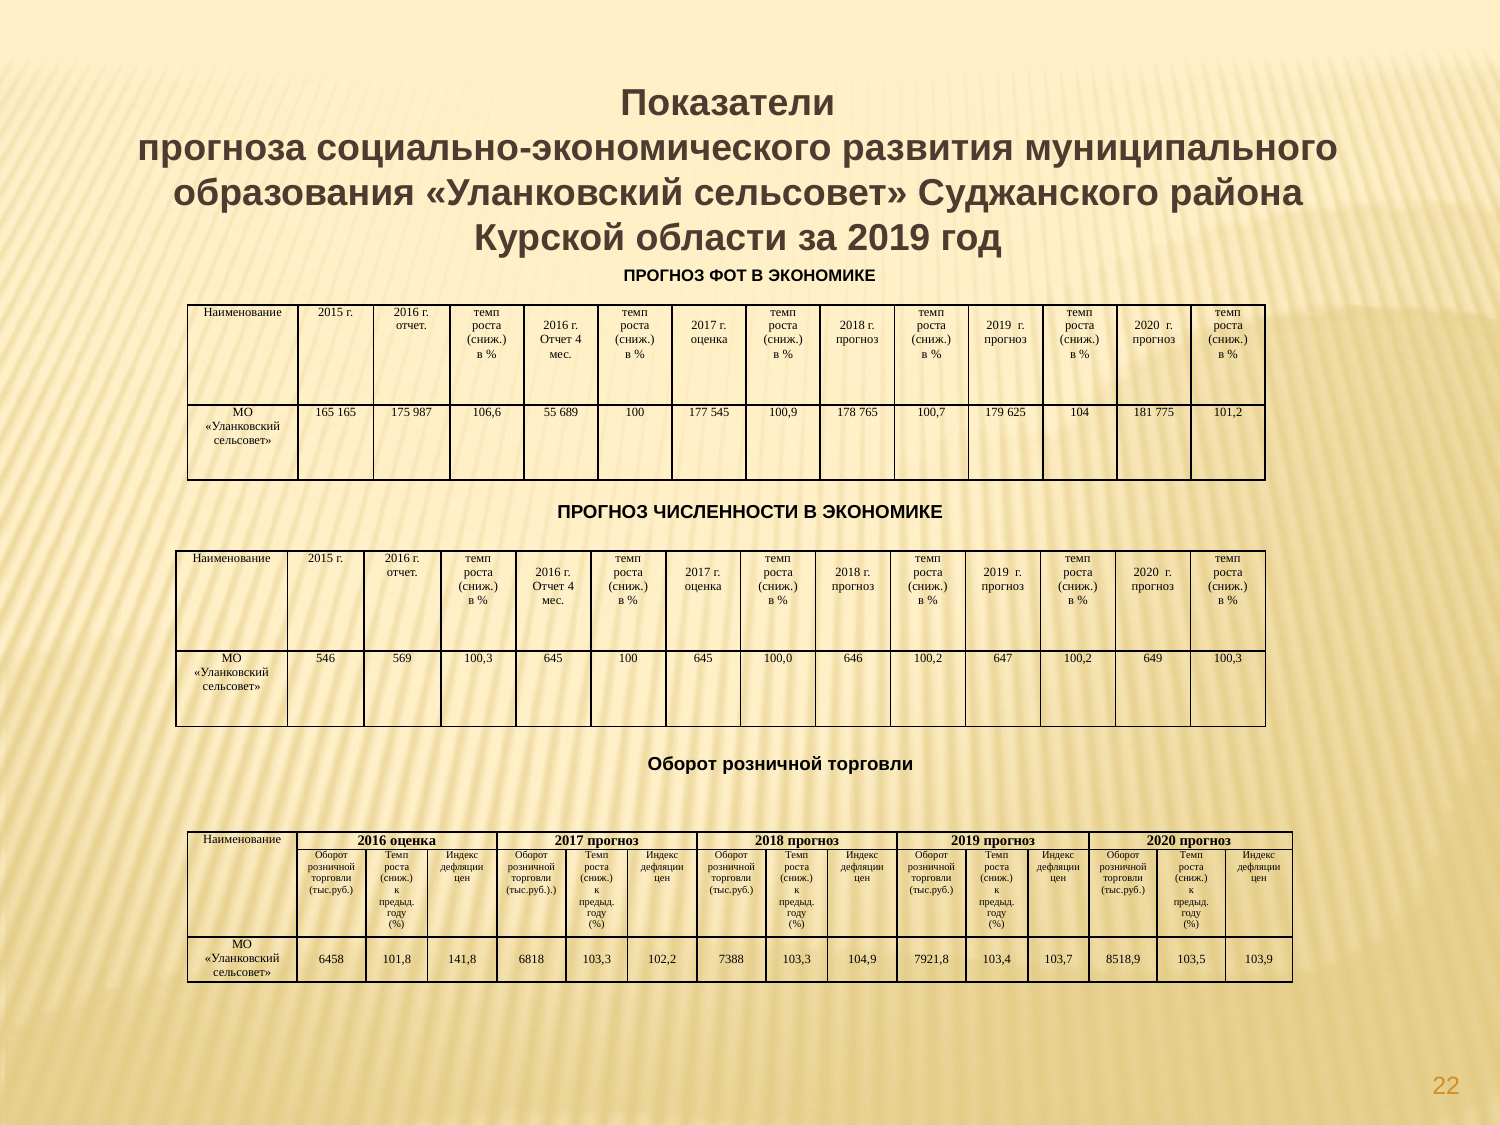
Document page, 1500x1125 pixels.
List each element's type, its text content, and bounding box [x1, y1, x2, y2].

table_header 2016 г. отчет. [365, 552, 440, 650]
table_header темп роста (сниж.) в % [1192, 306, 1264, 404]
table_header 2017 г. оценка [673, 306, 745, 404]
table_header Наименование [177, 552, 287, 650]
table_cell 569 [365, 652, 440, 726]
table_header 2018 г. прогноз [821, 306, 894, 404]
table_header темп роста (сниж.) в % [891, 552, 965, 650]
table_header темп роста (сниж.) в % [451, 306, 523, 404]
table_header темп роста (сниж.) в % [895, 306, 968, 404]
table_cell 546 [288, 652, 363, 726]
table_header темп роста (сниж.) в % [599, 306, 671, 404]
table_header Наименование [188, 306, 297, 404]
table_cell 100,3 [442, 652, 515, 726]
table_header 2015 г. [299, 306, 373, 404]
table_header 2016 г. Отчет 4 мес. [517, 552, 590, 650]
table_header Наименование [188, 833, 296, 936]
table_cell 7388 [698, 938, 765, 981]
table_cell 178 765 [821, 406, 894, 479]
text_box ПРОГНОЗ ФОТ В ЭКОНОМИКЕ [374, 257, 1125, 293]
table_cell 104,9 [828, 938, 896, 981]
table_cell Темп роста (сниж.) к предыд. году (%) [767, 850, 827, 936]
table_cell 100,0 [741, 652, 815, 721]
table_cell 100,3 [1191, 652, 1265, 726]
table_header темп роста (сниж.) в % [442, 552, 515, 650]
table_header 2019 г. прогноз [966, 552, 1040, 650]
table_cell Темп роста (сниж.) к предыд. году (%) [567, 850, 627, 936]
table_cell 102,2 [628, 938, 696, 981]
table_header 2020 г. прогноз [1116, 552, 1190, 650]
table_cell Оборот розничной торговли (тыс.руб.) [298, 850, 365, 936]
table_cell 103,9 [1226, 938, 1292, 981]
table_cell 55 689 [525, 406, 597, 479]
table_header 2020 г. прогноз [1118, 306, 1190, 404]
table_header 2016 г. Отчет 4 мес. [525, 306, 597, 404]
table_cell 6458 [298, 938, 365, 981]
table_cell 645 [667, 652, 740, 721]
text_box Показатели прогноза социально-экономического развития муниципального образования «Уланковский сельсовет» Суджанского района Курской области за 2019 год [105, 70, 1372, 265]
table_header 2016 г. отчет. [374, 306, 449, 404]
table_cell МО «Уланковский сельсовет» [188, 938, 296, 981]
table_cell Индекс дефляции цен [1029, 850, 1088, 936]
table_cell 103,3 [567, 938, 627, 981]
table_cell Оборот розничной торговли (тыс.руб.) [698, 850, 765, 936]
table_cell МО «Уланковский сельсовет» [188, 406, 297, 479]
table_cell 645 [517, 652, 590, 726]
table_cell Темп роста (сниж.) к предыд. году (%) [1158, 850, 1225, 936]
table_cell Оборот розничной торговли (тыс.руб.).) [498, 850, 565, 936]
table_header темп роста (сниж.) в % [741, 552, 815, 650]
table_cell 100 [592, 652, 665, 721]
table_header 2018 прогноз [698, 833, 896, 849]
table_header темп роста (сниж.) в % [1041, 552, 1115, 650]
text_box ПРОГНОЗ ЧИСЛЕННОСТИ В ЭКОНОМИКЕ [374, 492, 1125, 552]
table_cell 141,8 [428, 938, 496, 981]
table_header темп роста (сниж.) в % [1044, 306, 1116, 404]
table_header 2016 оценка [298, 833, 496, 849]
table_cell 103,4 [967, 938, 1027, 981]
table_cell Оборот розничной торговли (тыс.руб.) [898, 850, 965, 936]
table_header темп роста (сниж.) в % [592, 552, 665, 650]
table_cell Индекс дефляции цен [828, 850, 896, 936]
table_cell 8518,9 [1090, 938, 1156, 981]
table_header 2020 прогноз [1090, 833, 1292, 849]
table_cell 100 [599, 406, 671, 479]
table_header 2019 прогноз [898, 833, 1088, 849]
table_cell МО «Уланковский сельсовет» [177, 652, 287, 726]
table_cell 104 [1044, 406, 1116, 479]
table_header темп роста (сниж.) в % [747, 306, 819, 404]
table_cell 181 775 [1118, 406, 1190, 479]
table_cell 175 987 [374, 406, 449, 479]
slide_number 22 [1350, 1062, 1475, 1103]
table_cell 177 545 [673, 406, 745, 479]
table_cell Индекс дефляции цен [628, 850, 696, 936]
table_header 2019 г. прогноз [969, 306, 1042, 404]
table_cell 103,7 [1029, 938, 1088, 981]
table_cell 100,7 [895, 406, 968, 479]
table_header 2017 прогноз [498, 833, 696, 849]
table_cell Темп роста (сниж.) к предыд. году (%) [967, 850, 1027, 936]
table_cell 649 [1116, 652, 1190, 726]
table_header 2015 г. [288, 552, 363, 650]
table_cell 100,2 [891, 652, 965, 721]
table_cell 100,9 [747, 406, 819, 479]
text_box Оборот розничной торговли [527, 721, 1034, 782]
table_cell Индекс дефляции цен [1226, 850, 1292, 936]
table_cell Индекс дефляции цен [428, 850, 496, 936]
table_cell 106,6 [451, 406, 523, 479]
table_header 2017 г. оценка [667, 552, 740, 650]
table_cell 6818 [498, 938, 565, 981]
table_cell Оборот розничной торговли (тыс.руб.) [1090, 850, 1156, 936]
table_header 2018 г. прогноз [816, 552, 890, 650]
table_cell 103,3 [767, 938, 827, 981]
table_cell 101,8 [367, 938, 427, 981]
table_cell 103,5 [1158, 938, 1225, 981]
table_cell 165 165 [299, 406, 373, 479]
table_cell 647 [966, 652, 1040, 726]
table_cell 100,2 [1041, 652, 1115, 726]
table_cell 179 625 [969, 406, 1042, 479]
table_cell 646 [816, 652, 890, 721]
table_cell 7921,8 [898, 938, 965, 981]
table_cell Темп роста (сниж.) к предыд. году (%) [367, 850, 427, 936]
table_cell 101,2 [1192, 406, 1264, 479]
table_header темп роста (сниж.) в % [1191, 552, 1265, 650]
